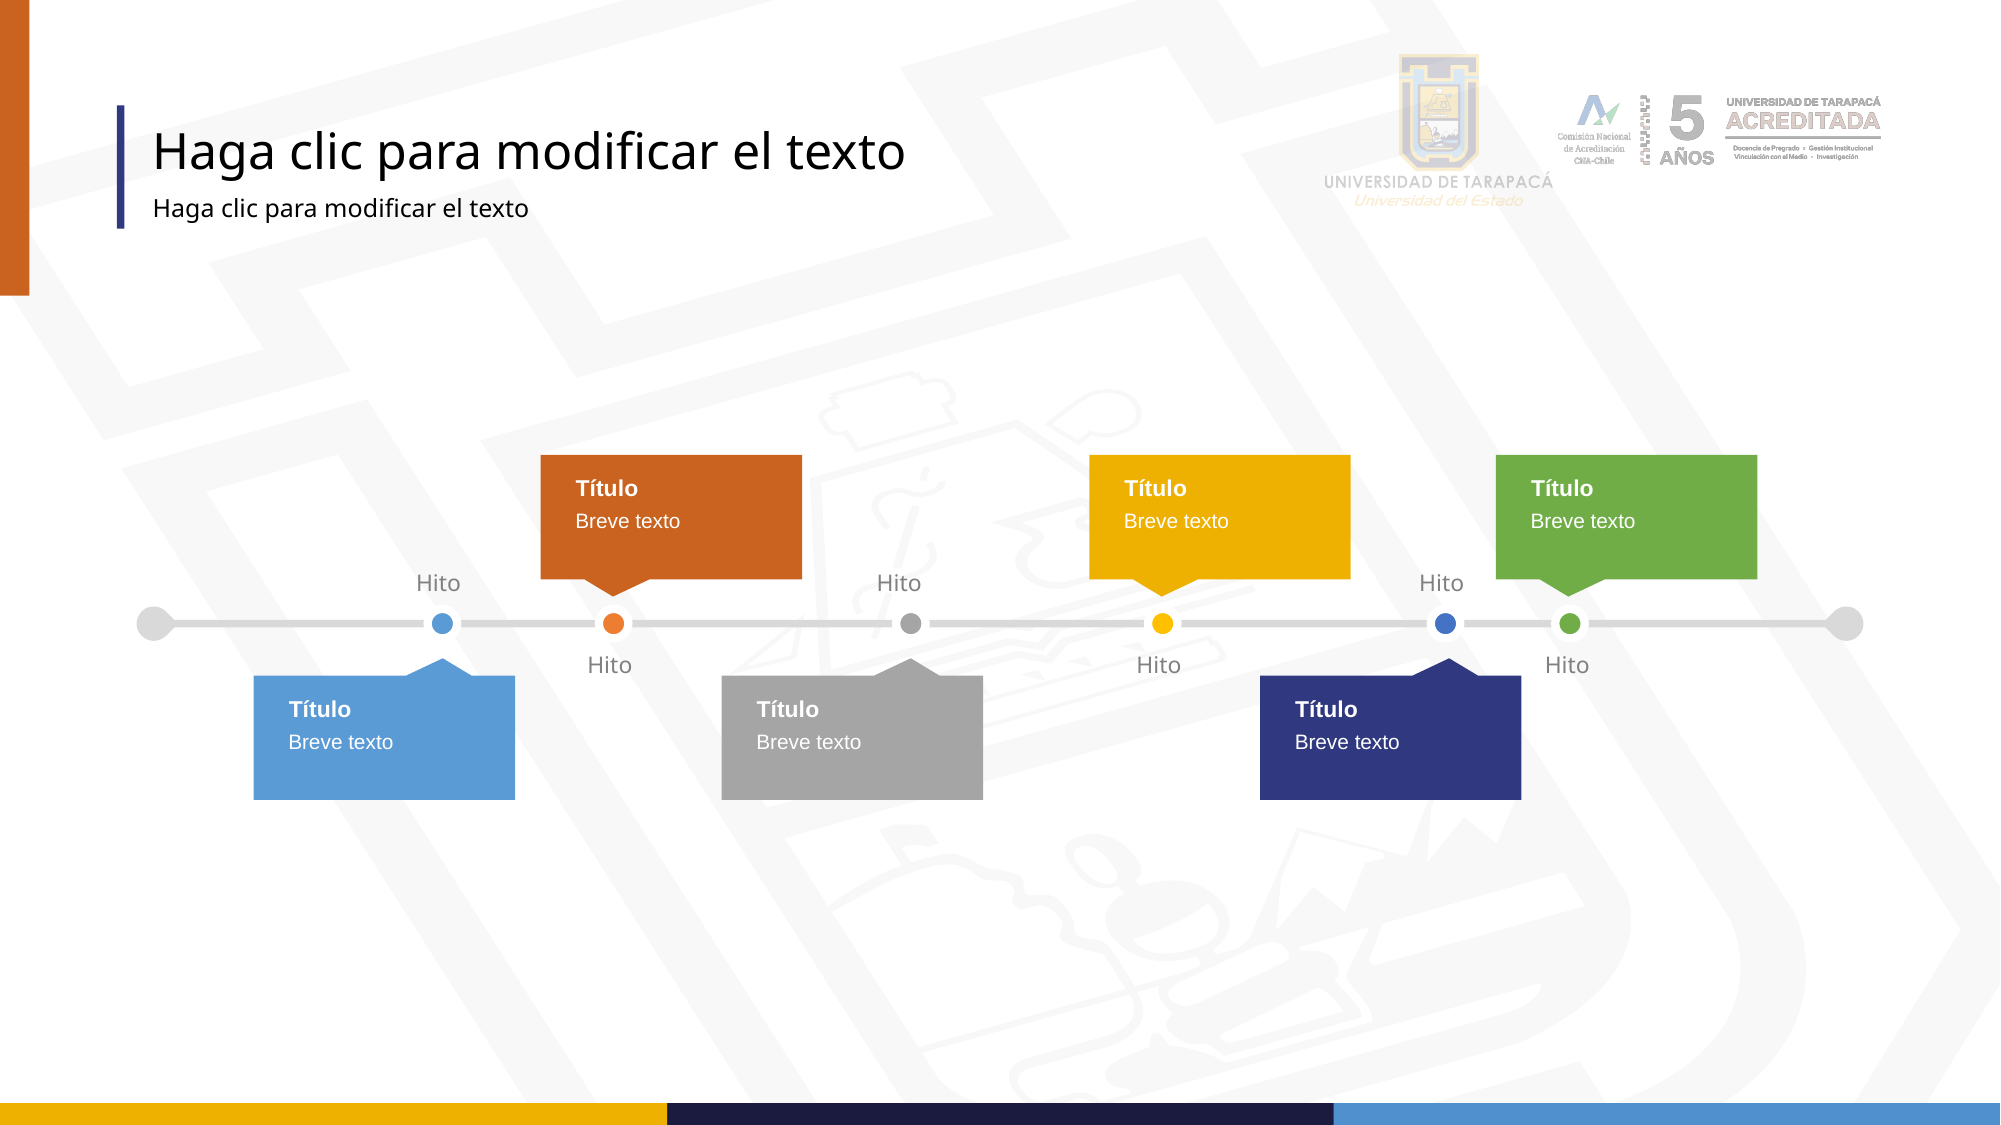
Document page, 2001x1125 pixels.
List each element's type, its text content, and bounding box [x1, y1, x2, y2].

text_box Haga clic para modificar el texto [137, 118, 1290, 188]
text_box [252, 657, 517, 801]
text_box [720, 657, 985, 801]
text_box [116, 104, 125, 230]
text_box [0, 0, 30, 297]
text_box [1088, 453, 1352, 598]
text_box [1109, 466, 1331, 541]
text_box Hito [401, 561, 477, 604]
text_box Hito [572, 642, 648, 686]
text_box Haga clic para modificar el texto [137, 188, 1290, 229]
text_box Hito [1529, 642, 1605, 686]
text_box Hito [1121, 642, 1197, 686]
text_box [273, 687, 496, 762]
text_box Hito [1404, 561, 1480, 604]
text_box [1515, 466, 1738, 541]
picture [0, 0, 2001, 1125]
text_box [741, 687, 964, 762]
text_box [1494, 453, 1759, 598]
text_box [136, 606, 1864, 641]
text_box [560, 466, 782, 541]
text_box Hito [861, 561, 937, 604]
text_box [539, 453, 804, 598]
text_box [1259, 657, 1523, 801]
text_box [1279, 687, 1502, 762]
